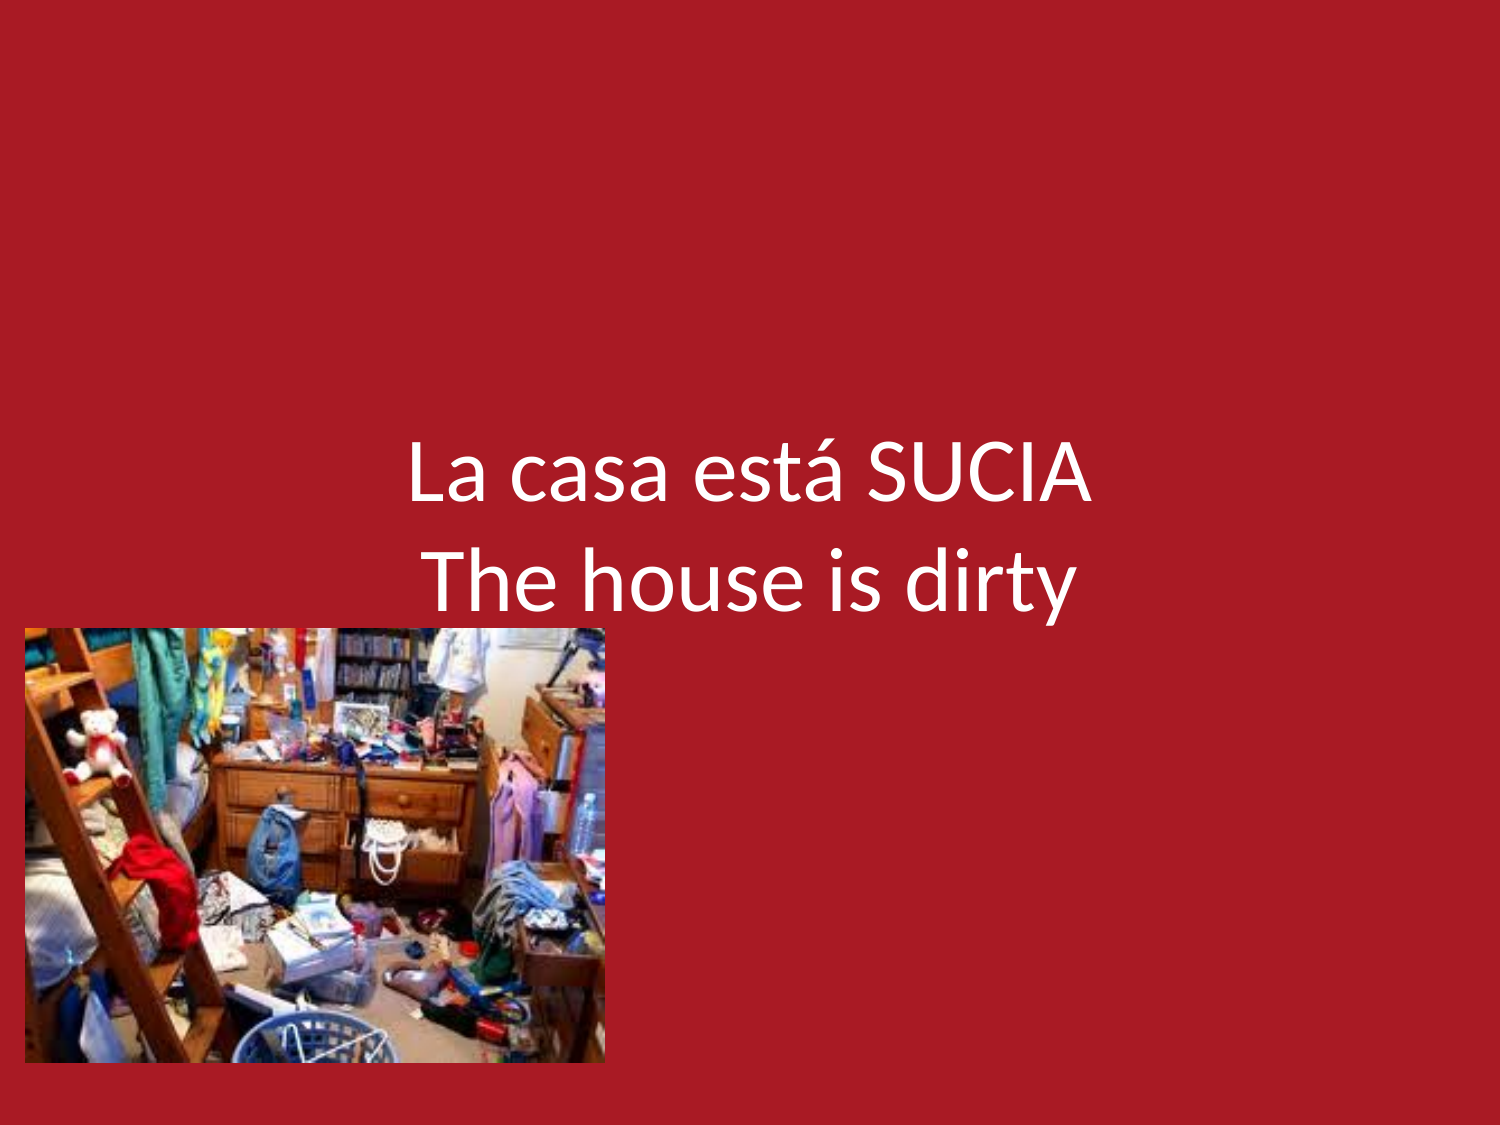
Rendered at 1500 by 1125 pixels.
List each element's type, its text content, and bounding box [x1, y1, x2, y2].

picture [25, 628, 605, 1064]
title La casa está SUCIA The house is dirty [75, 45, 1425, 995]
